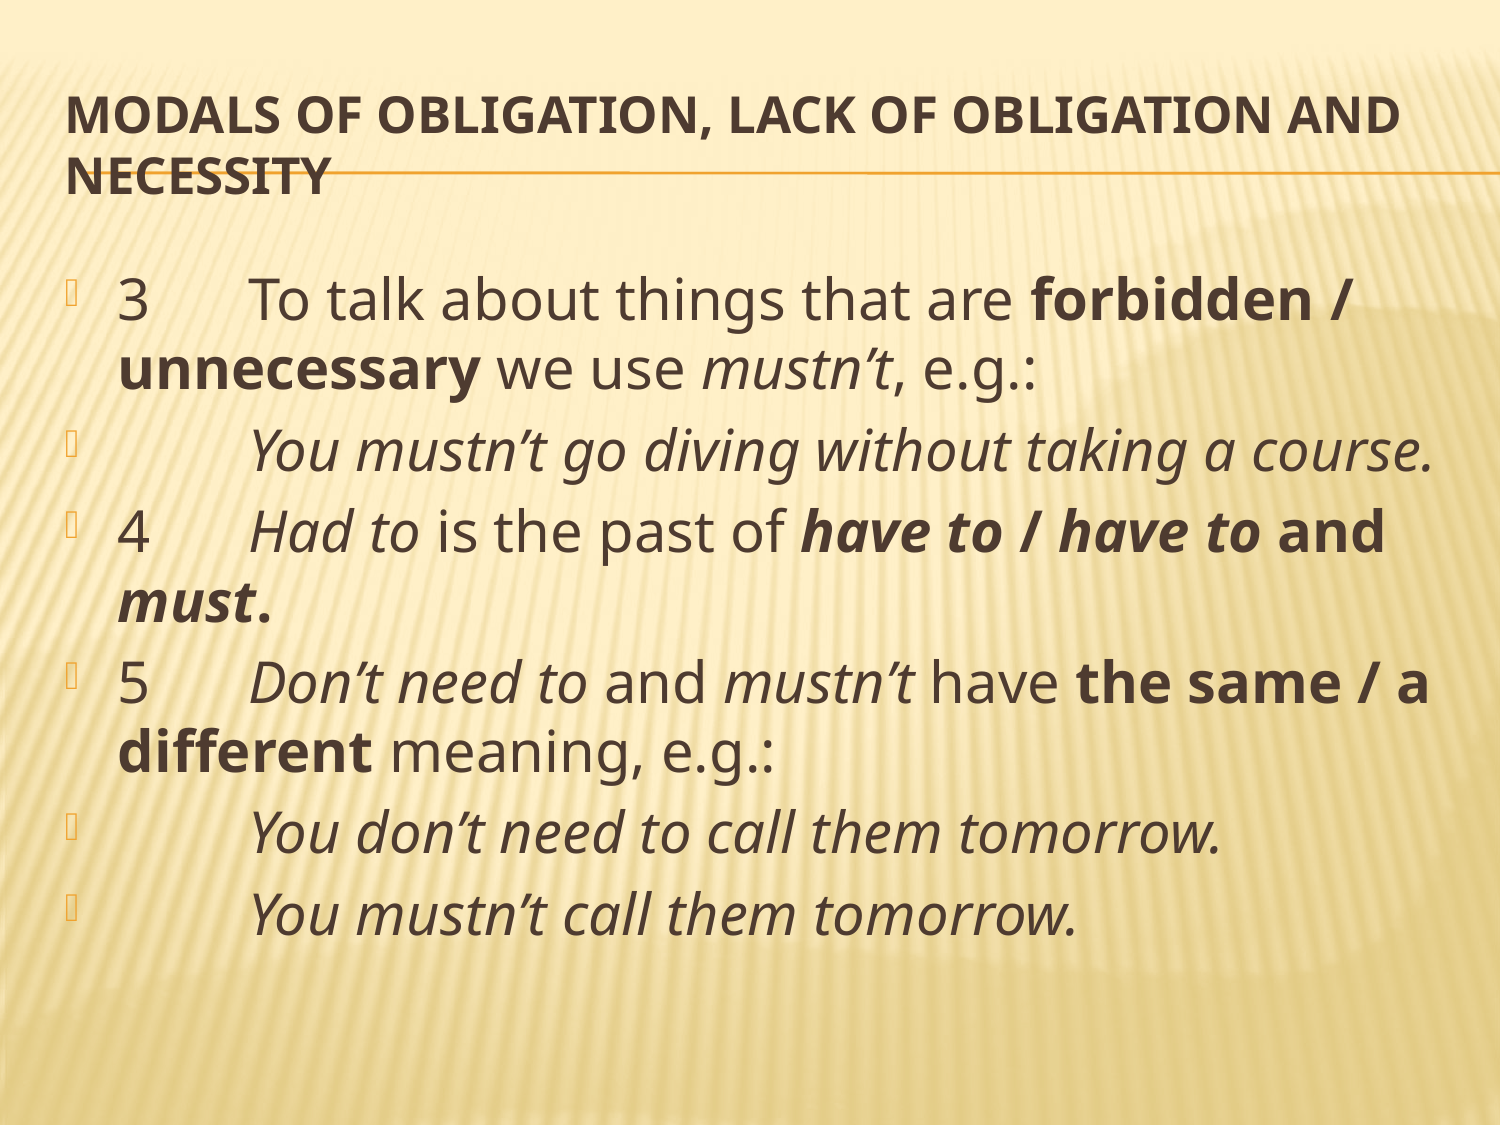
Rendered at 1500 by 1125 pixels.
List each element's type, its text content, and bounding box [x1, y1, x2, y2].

list 3 To talk about things that are forbidden / unnecessary we use mustn’t, e.g.: You mustn’t go diving without taking a course. 4 Had to is the past of have to / have to and must. 5 Don’t need to and mustn’t have the same / a different meaning, e.g.: You don’t need to call them tomorrow. You mustn’t call them tomorrow. [50, 254, 1475, 998]
title Modals of obligation, lack of obligation and necessity [50, 75, 1475, 213]
